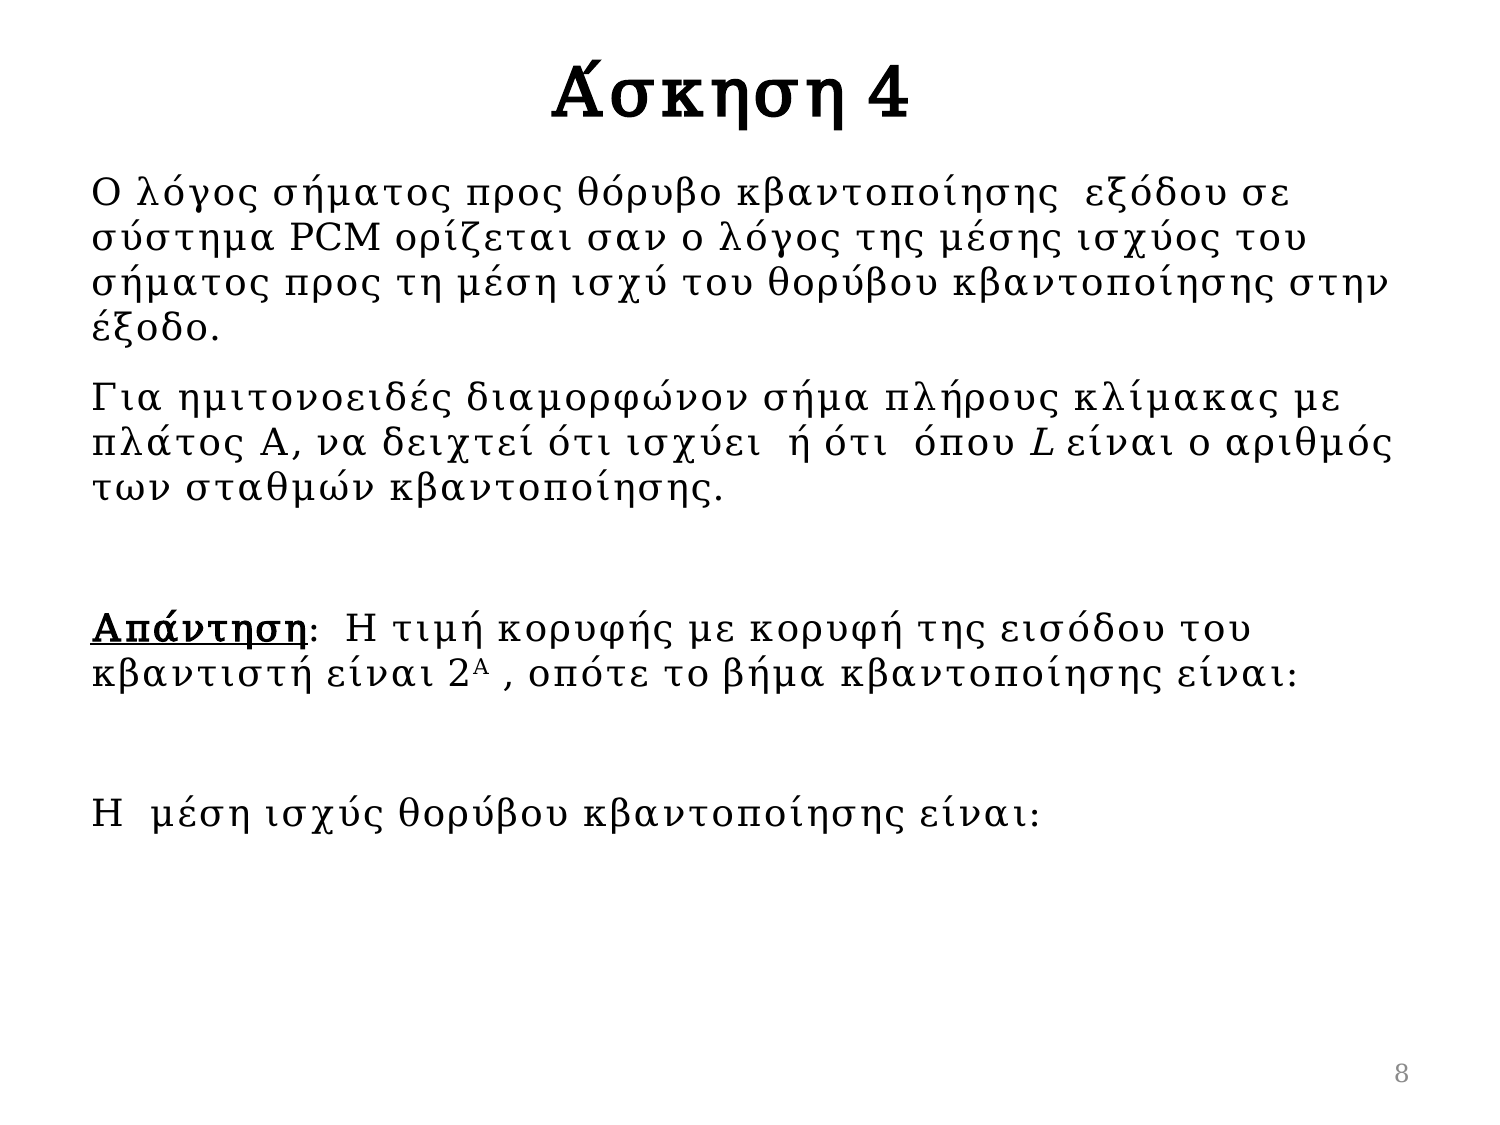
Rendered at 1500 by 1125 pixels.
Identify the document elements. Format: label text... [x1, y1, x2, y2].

slide_number 8 [1222, 1042, 1425, 1103]
title Άσκηση 4 [75, 19, 1425, 159]
